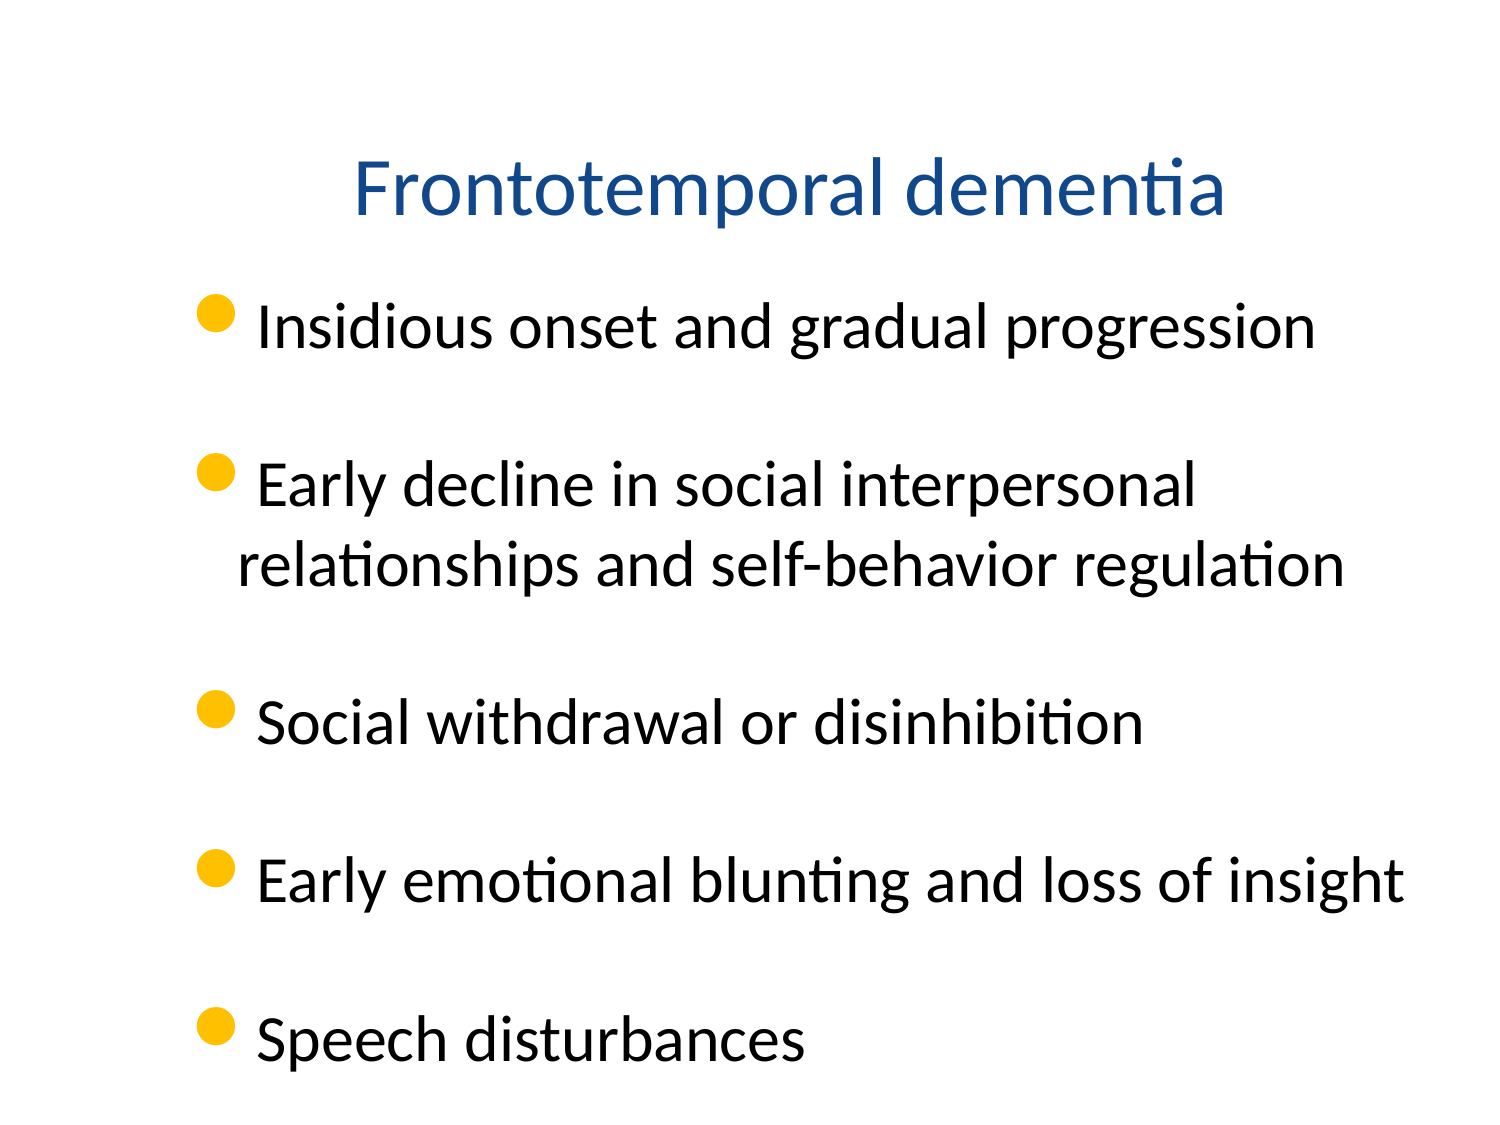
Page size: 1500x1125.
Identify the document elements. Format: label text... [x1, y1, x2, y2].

title Frontotemporal dementia [175, 94, 1407, 270]
list Insidious onset and gradual progression Early decline in social interpersonal relationships and self-behavior regulation Social withdrawal or disinhibition Early emotional blunting and loss of insight Speech disturbances [164, 275, 1454, 1088]
